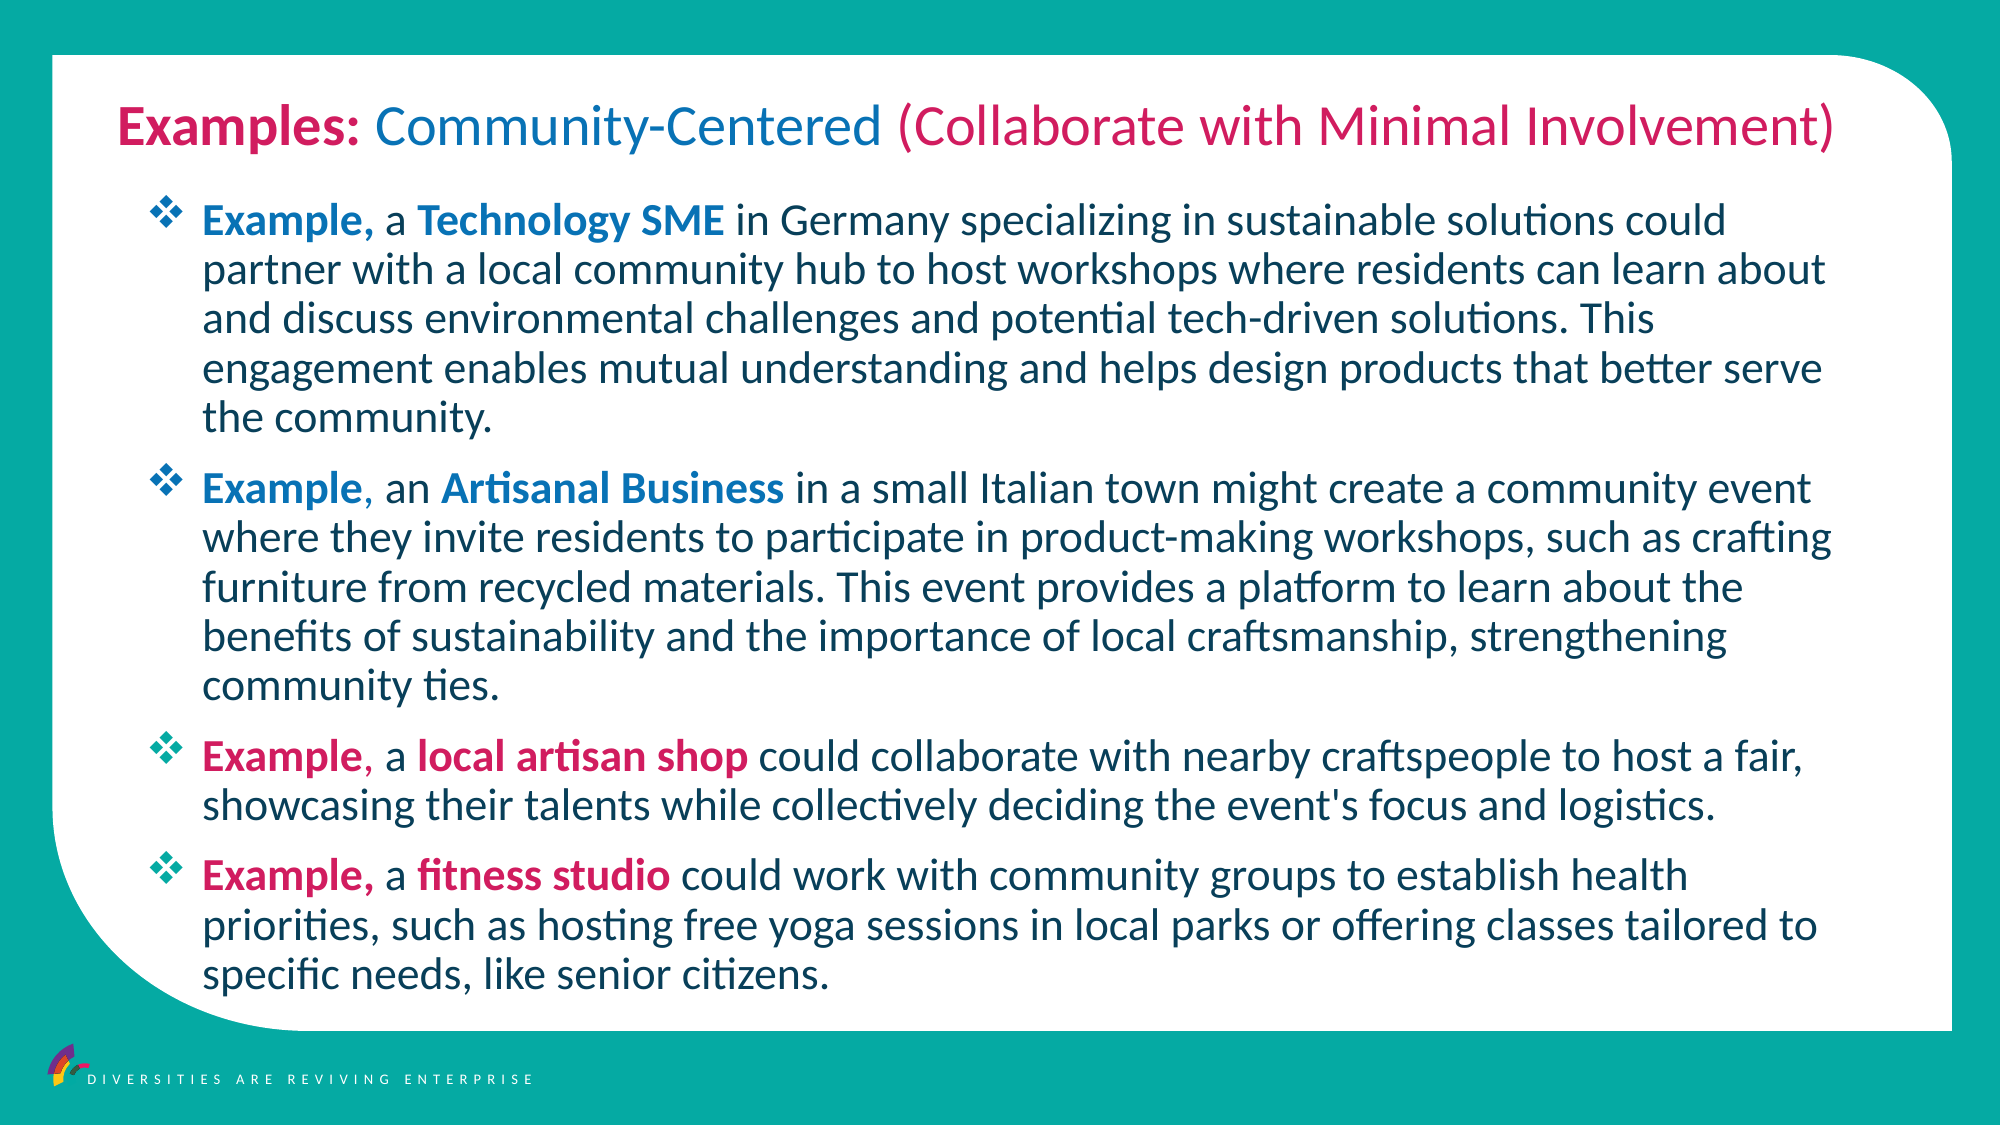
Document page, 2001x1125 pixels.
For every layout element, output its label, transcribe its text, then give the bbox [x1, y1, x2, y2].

list Example, a Technology SME in Germany specializing in sustainable solutions could partner with a local community hub to host workshops where residents can learn about and discuss environmental challenges and potential tech-driven solutions. This engagement enables mutual understanding and helps design products that better serve the community. Example, an Artisanal Business in a small Italian town might create a community event where they invite residents to participate in product-making workshops, such as crafting furniture from recycled materials. This event provides a platform to learn about the benefits of sustainability and the importance of local craftsmanship, strengthening community ties. Example, a local artisan shop could collaborate with nearby craftspeople to host a fair, showcasing their talents while collectively deciding the event's focus and logistics. Example, a fitness studio could work with community groups to establish health priorities, such as hosting free yoga sessions in local parks or offering classes tailored to specific needs, like senior citizens. [130, 220, 1882, 820]
list Examples: Community-Centered (Collaborate with Minimal Involvement) [102, 87, 1910, 220]
